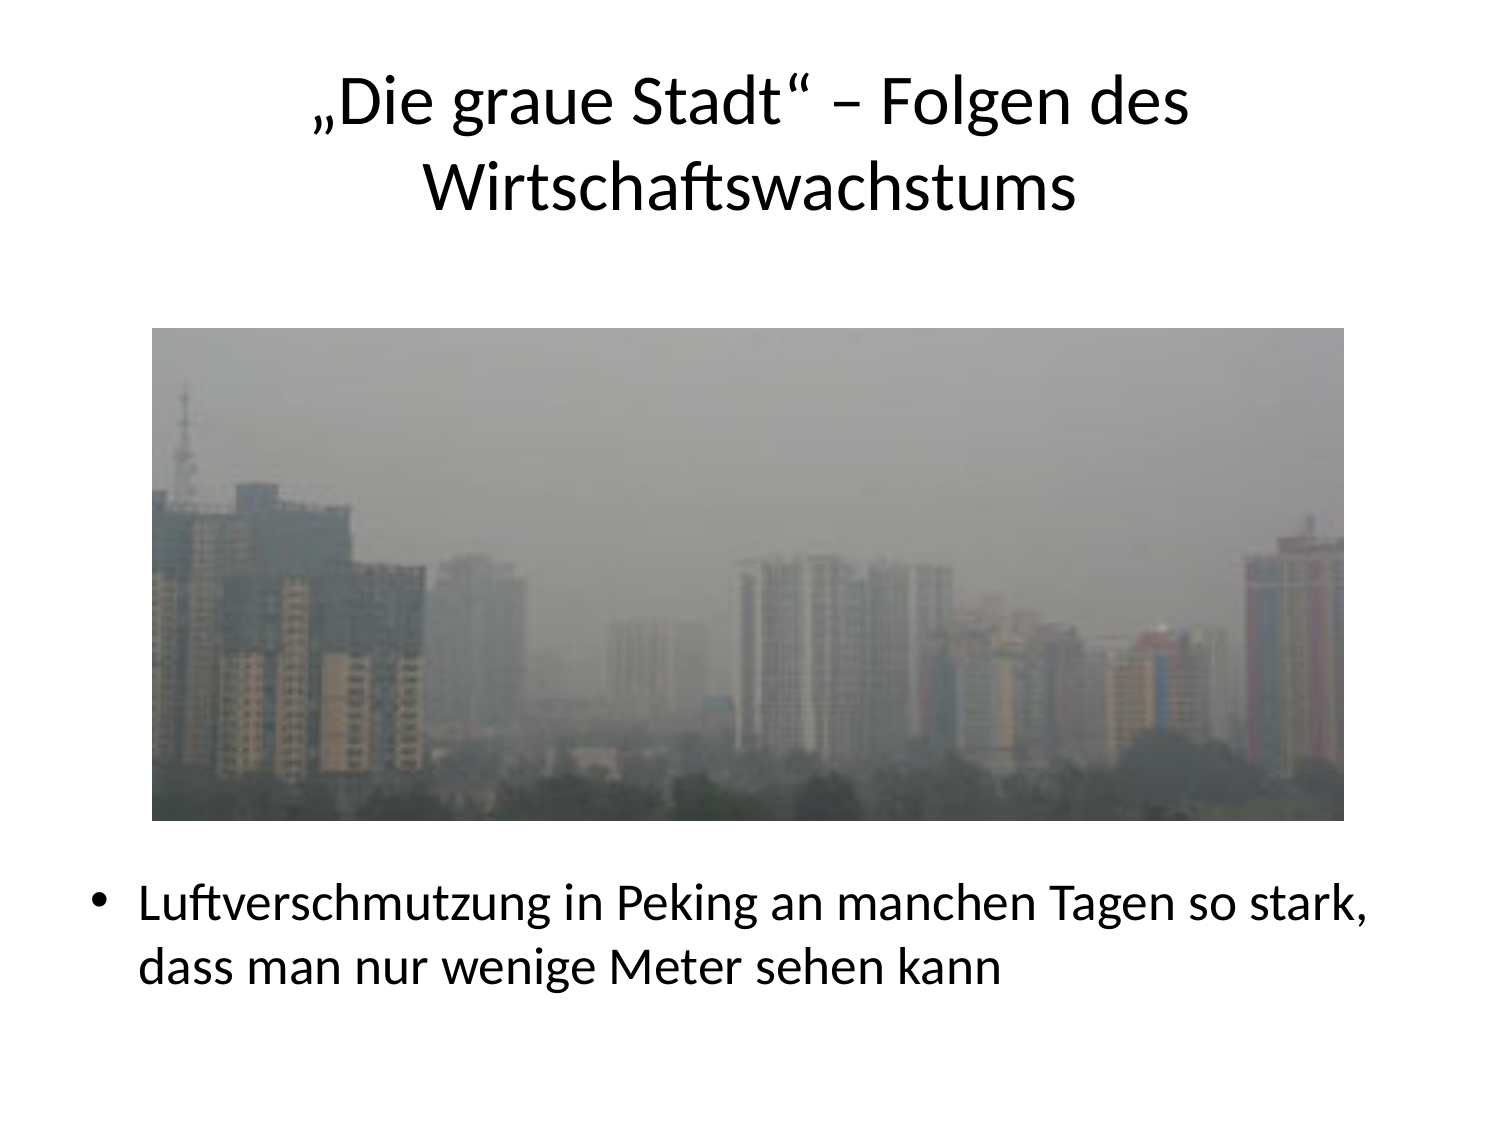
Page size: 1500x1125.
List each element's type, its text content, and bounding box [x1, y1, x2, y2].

picture [152, 327, 1344, 821]
title „Die graue Stadt“ – Folgen des Wirtschaftswachstums [75, 45, 1425, 233]
list Luftverschmutzung in Peking an manchen Tagen so stark, dass man nur wenige Meter sehen kann [75, 262, 1425, 1005]
